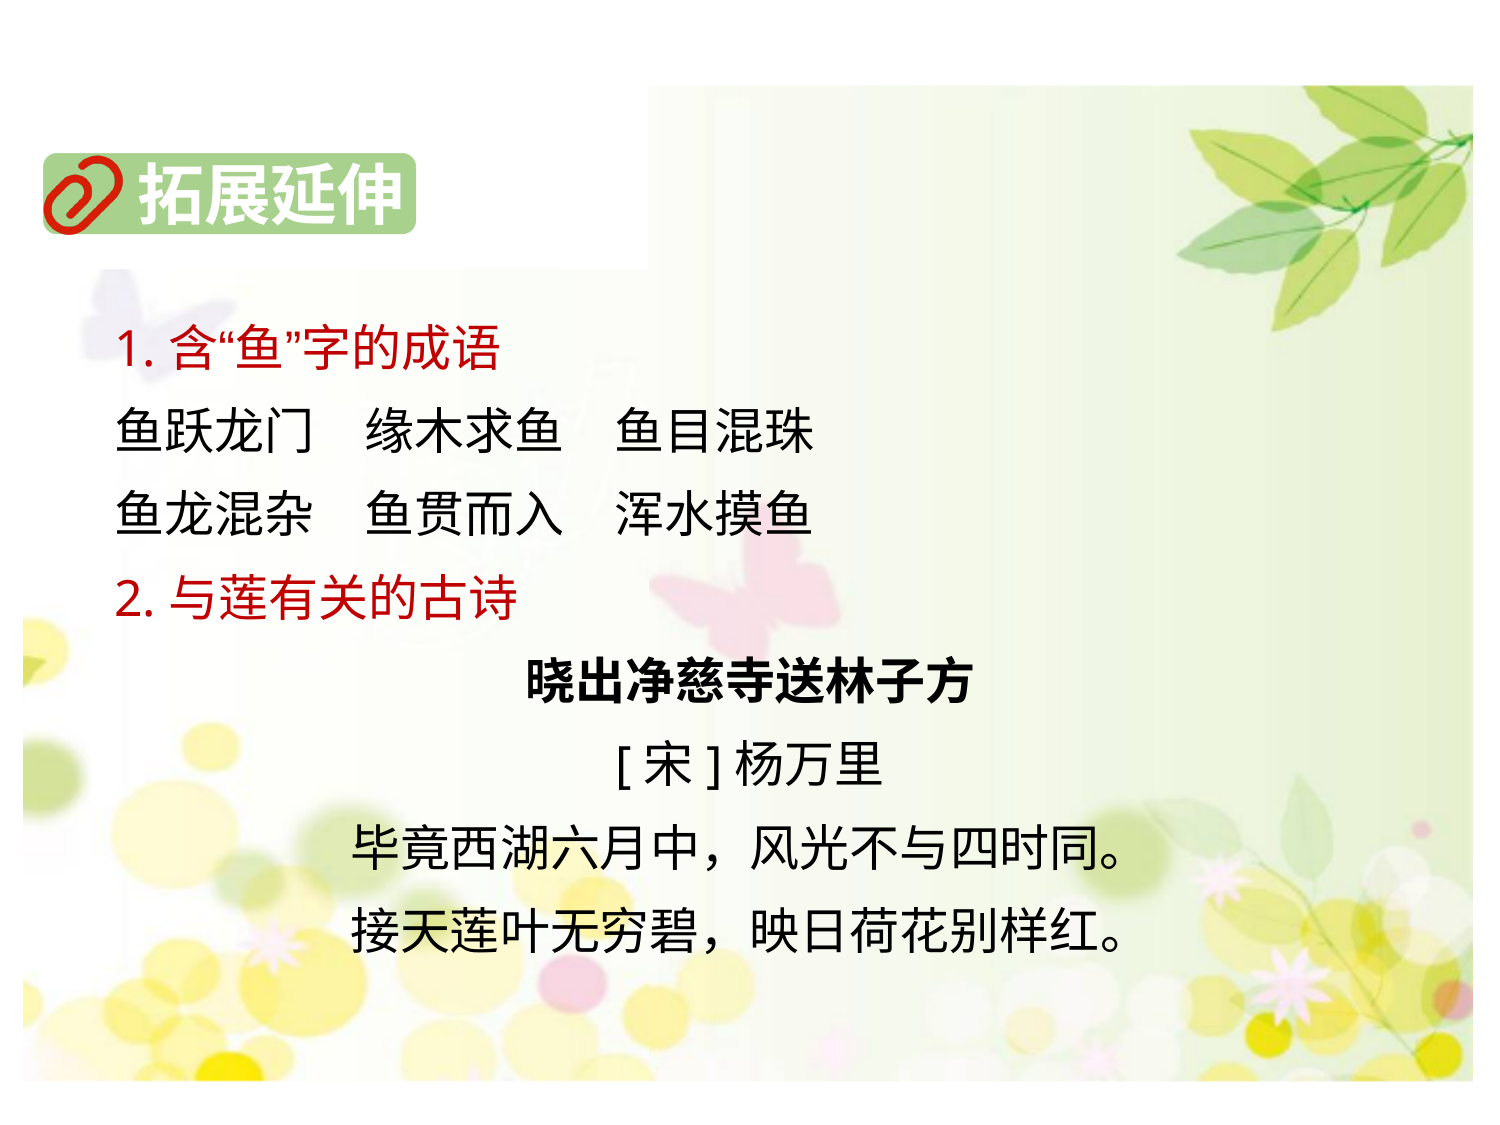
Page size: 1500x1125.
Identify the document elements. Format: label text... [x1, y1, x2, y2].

text_box 拓展延伸 [122, 146, 436, 241]
picture [23, 84, 1473, 1093]
picture [37, 150, 128, 240]
